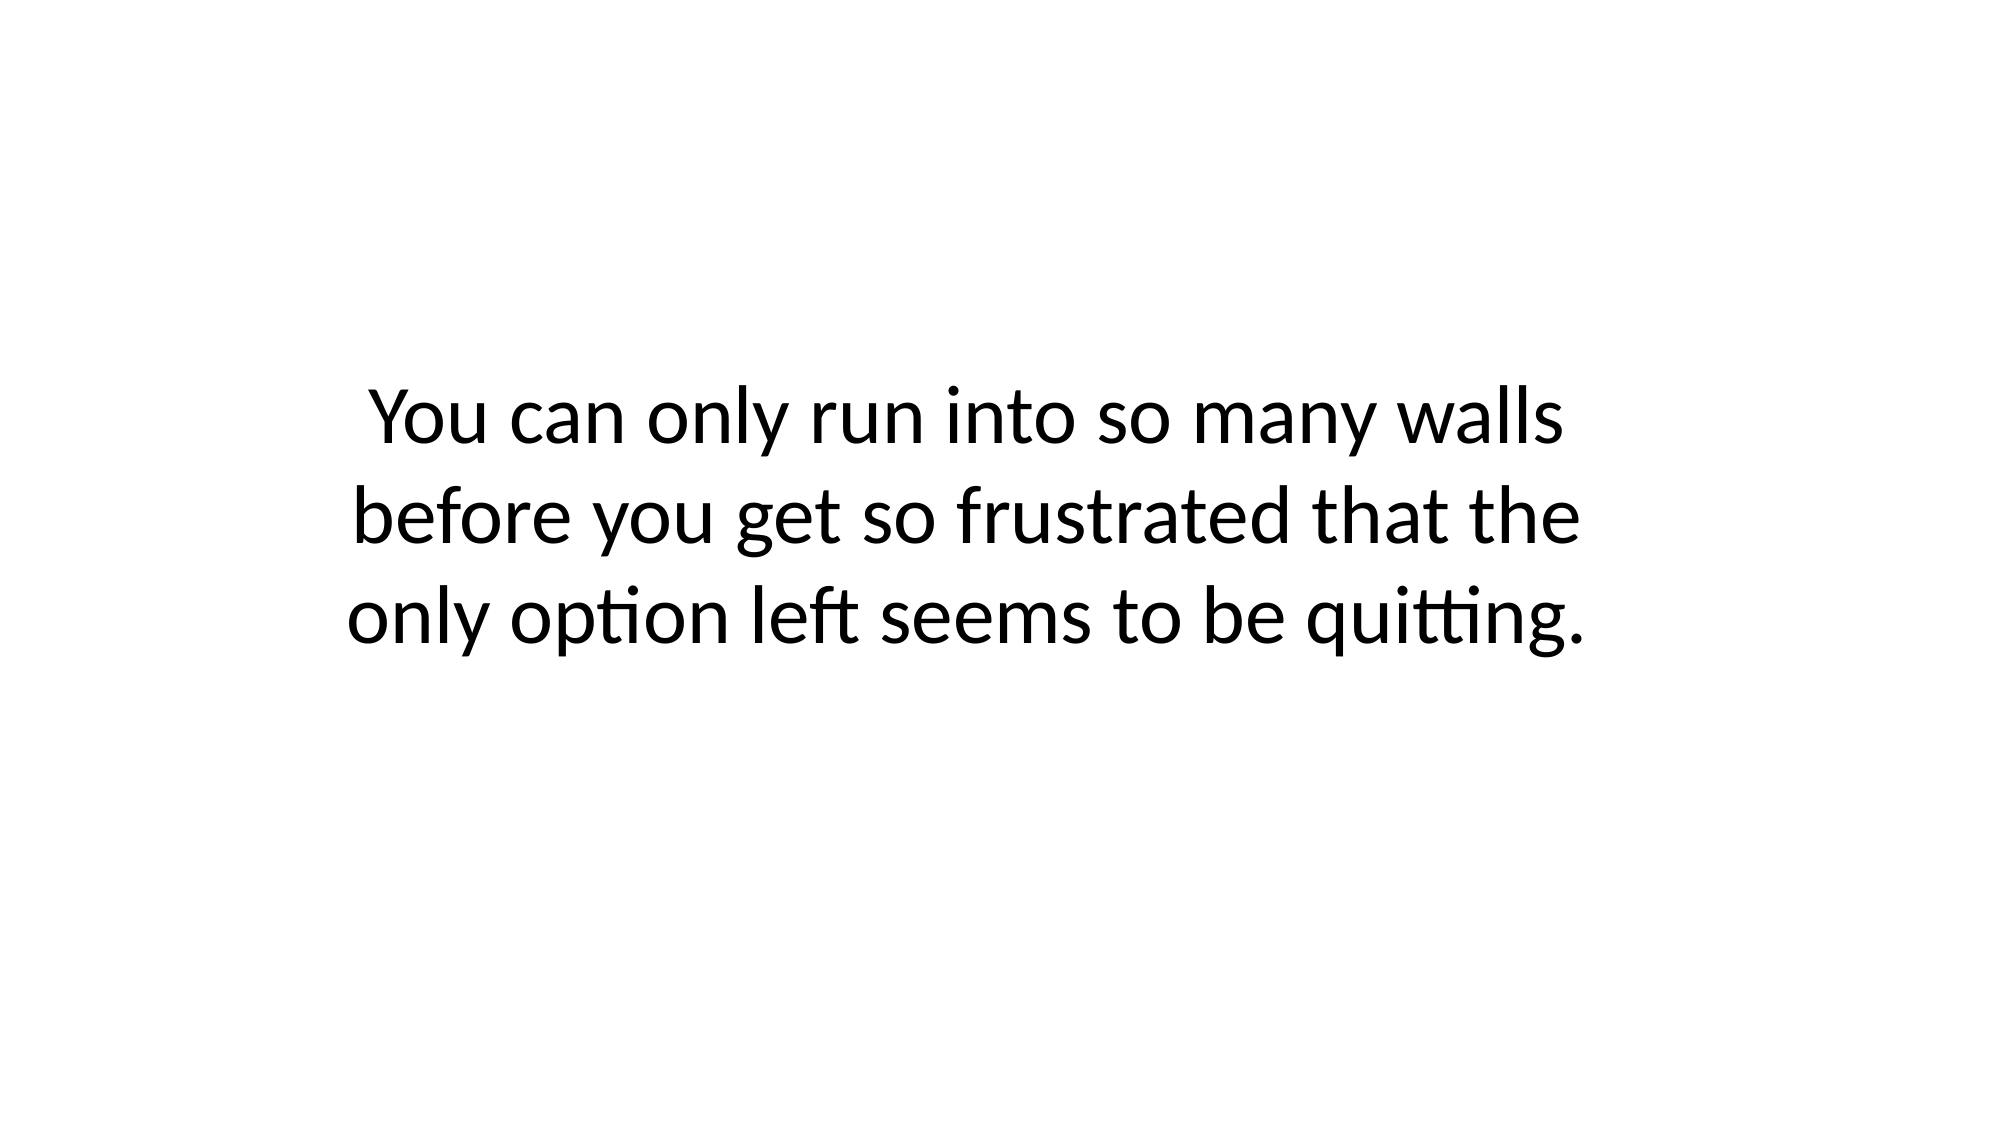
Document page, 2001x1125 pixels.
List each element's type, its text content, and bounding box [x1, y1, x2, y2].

text_box You can only run into so many walls before you get so frustrated that the only option left seems to be quitting. [261, 352, 1674, 668]
